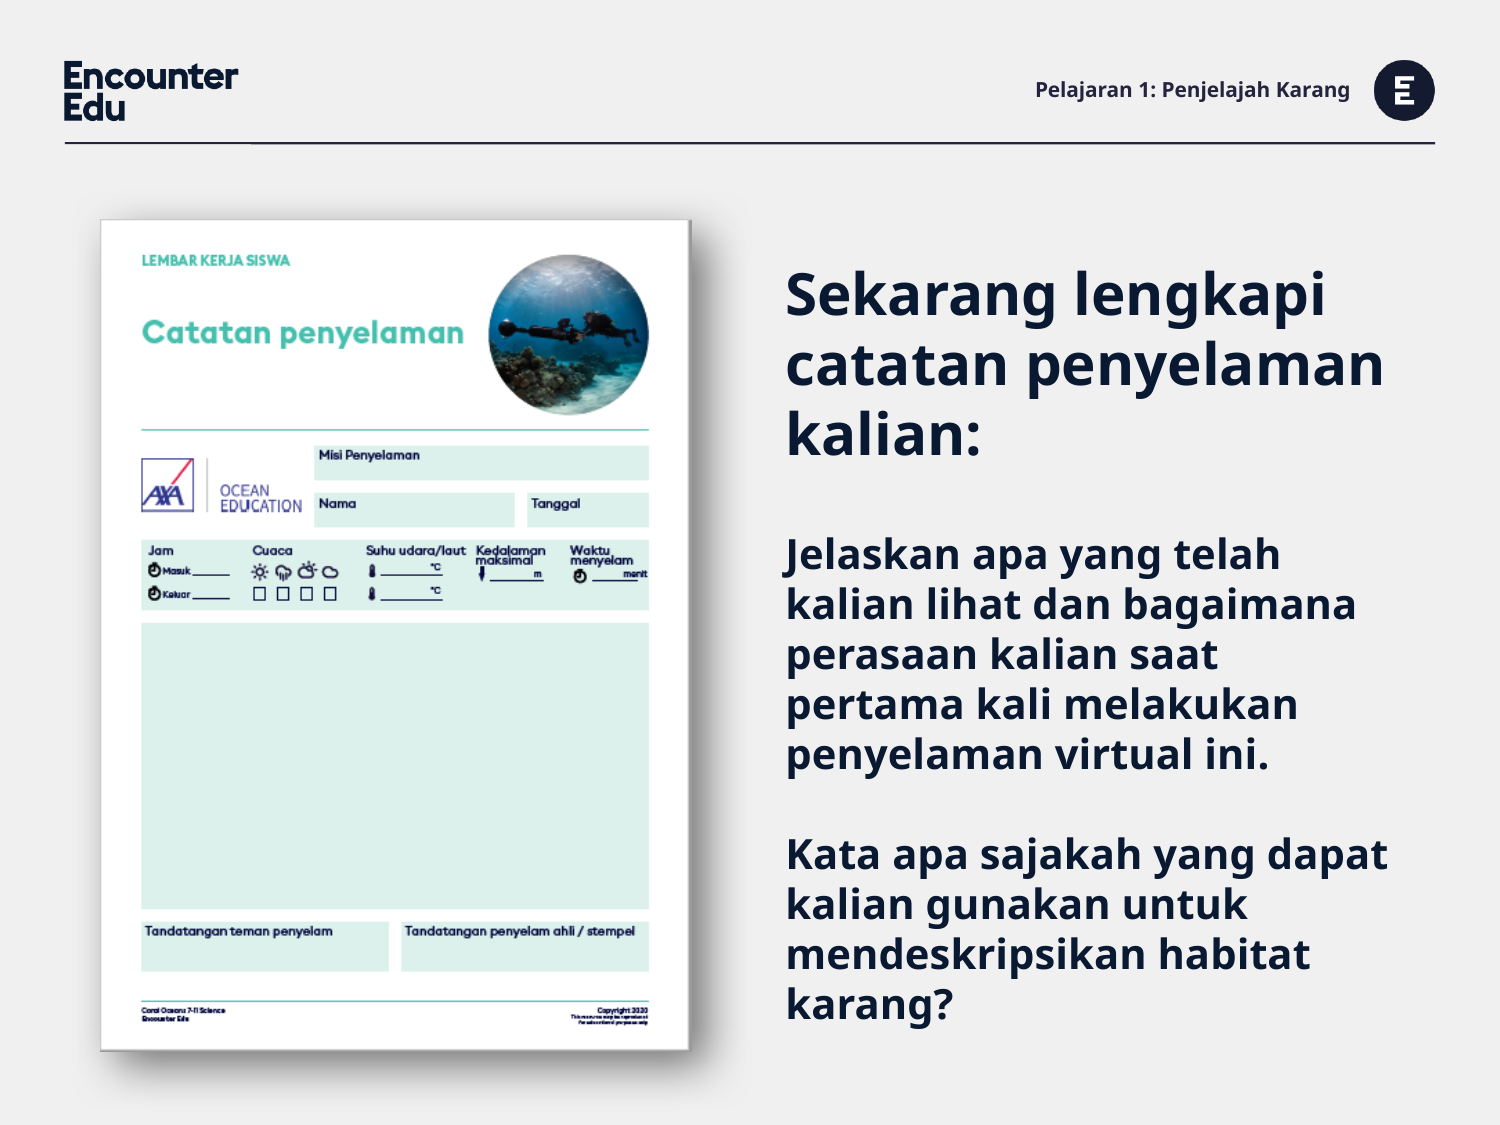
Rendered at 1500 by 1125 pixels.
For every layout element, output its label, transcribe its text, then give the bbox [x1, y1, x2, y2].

picture [60, 59, 243, 122]
text_box Sekarang lengkapi catatan penyelaman kalian: Jelaskan apa yang telah kalian lihat dan bagaimana perasaan kalian saat pertama kali melakukan penyelaman virtual ini. Kata apa sajakah yang dapat kalian gunakan untuk mendeskripsikan habitat karang? [777, 249, 1407, 1036]
picture [1372, 58, 1436, 122]
title Pelajaran 1: Penjelajah Karang [749, 67, 1359, 114]
picture [100, 219, 693, 1052]
